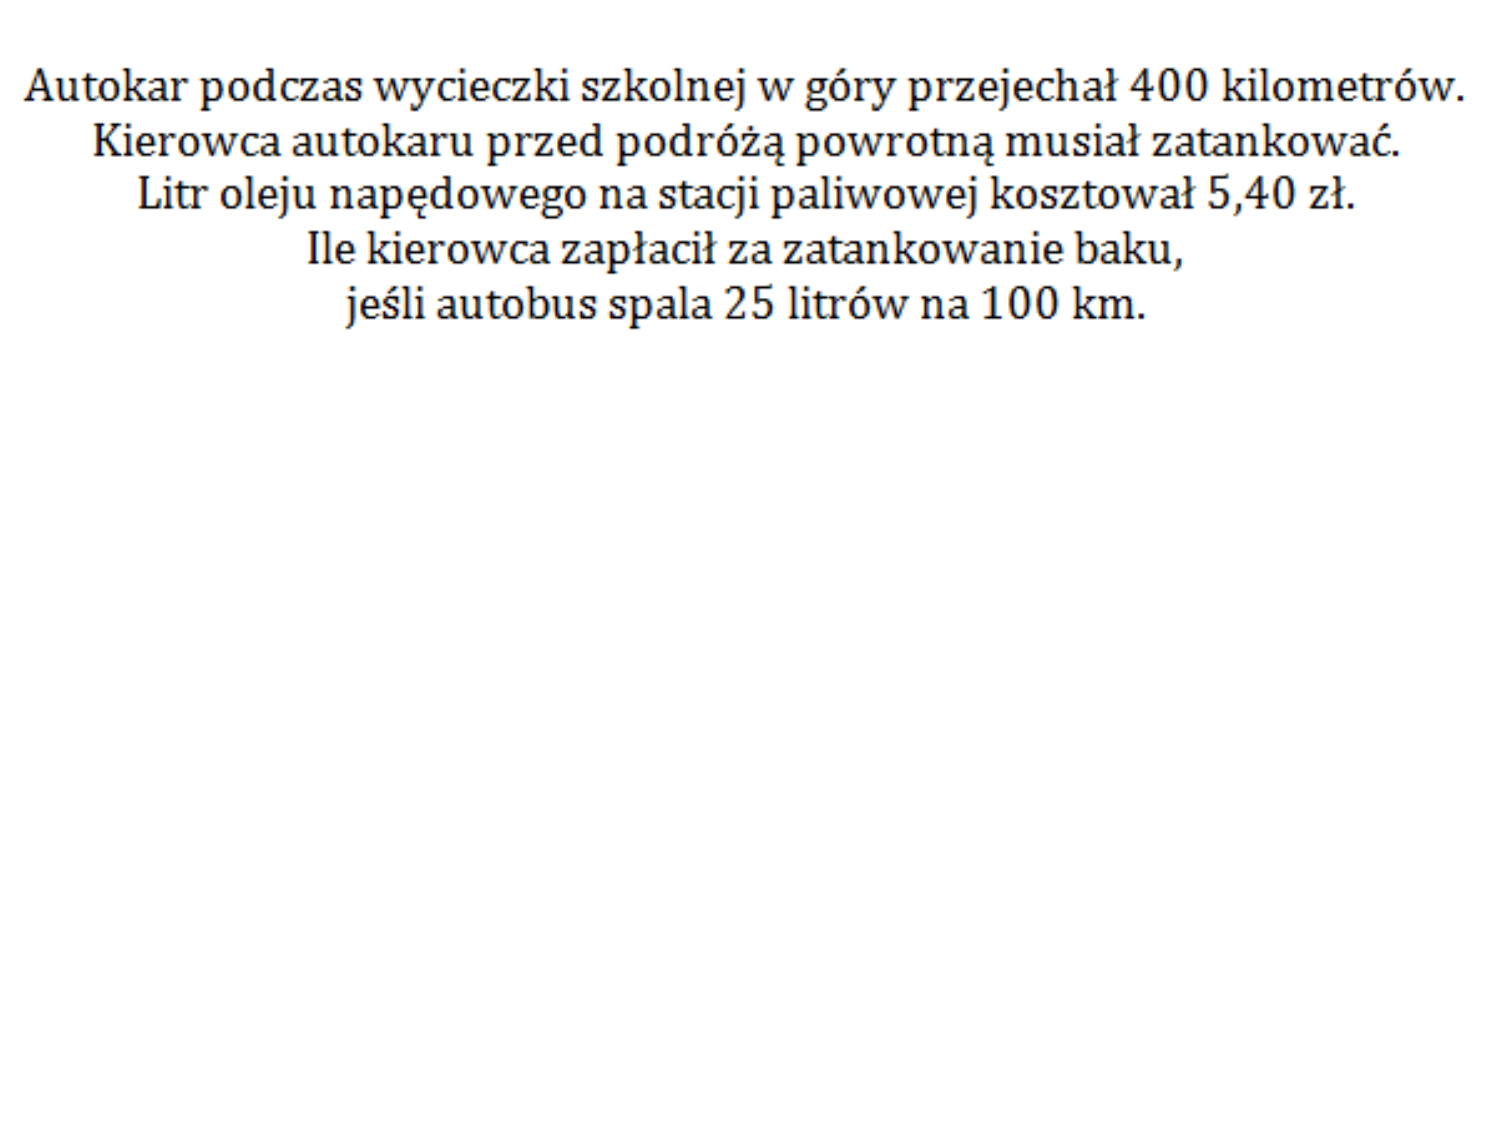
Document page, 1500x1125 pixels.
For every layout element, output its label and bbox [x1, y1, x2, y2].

picture [5, 54, 1491, 332]
